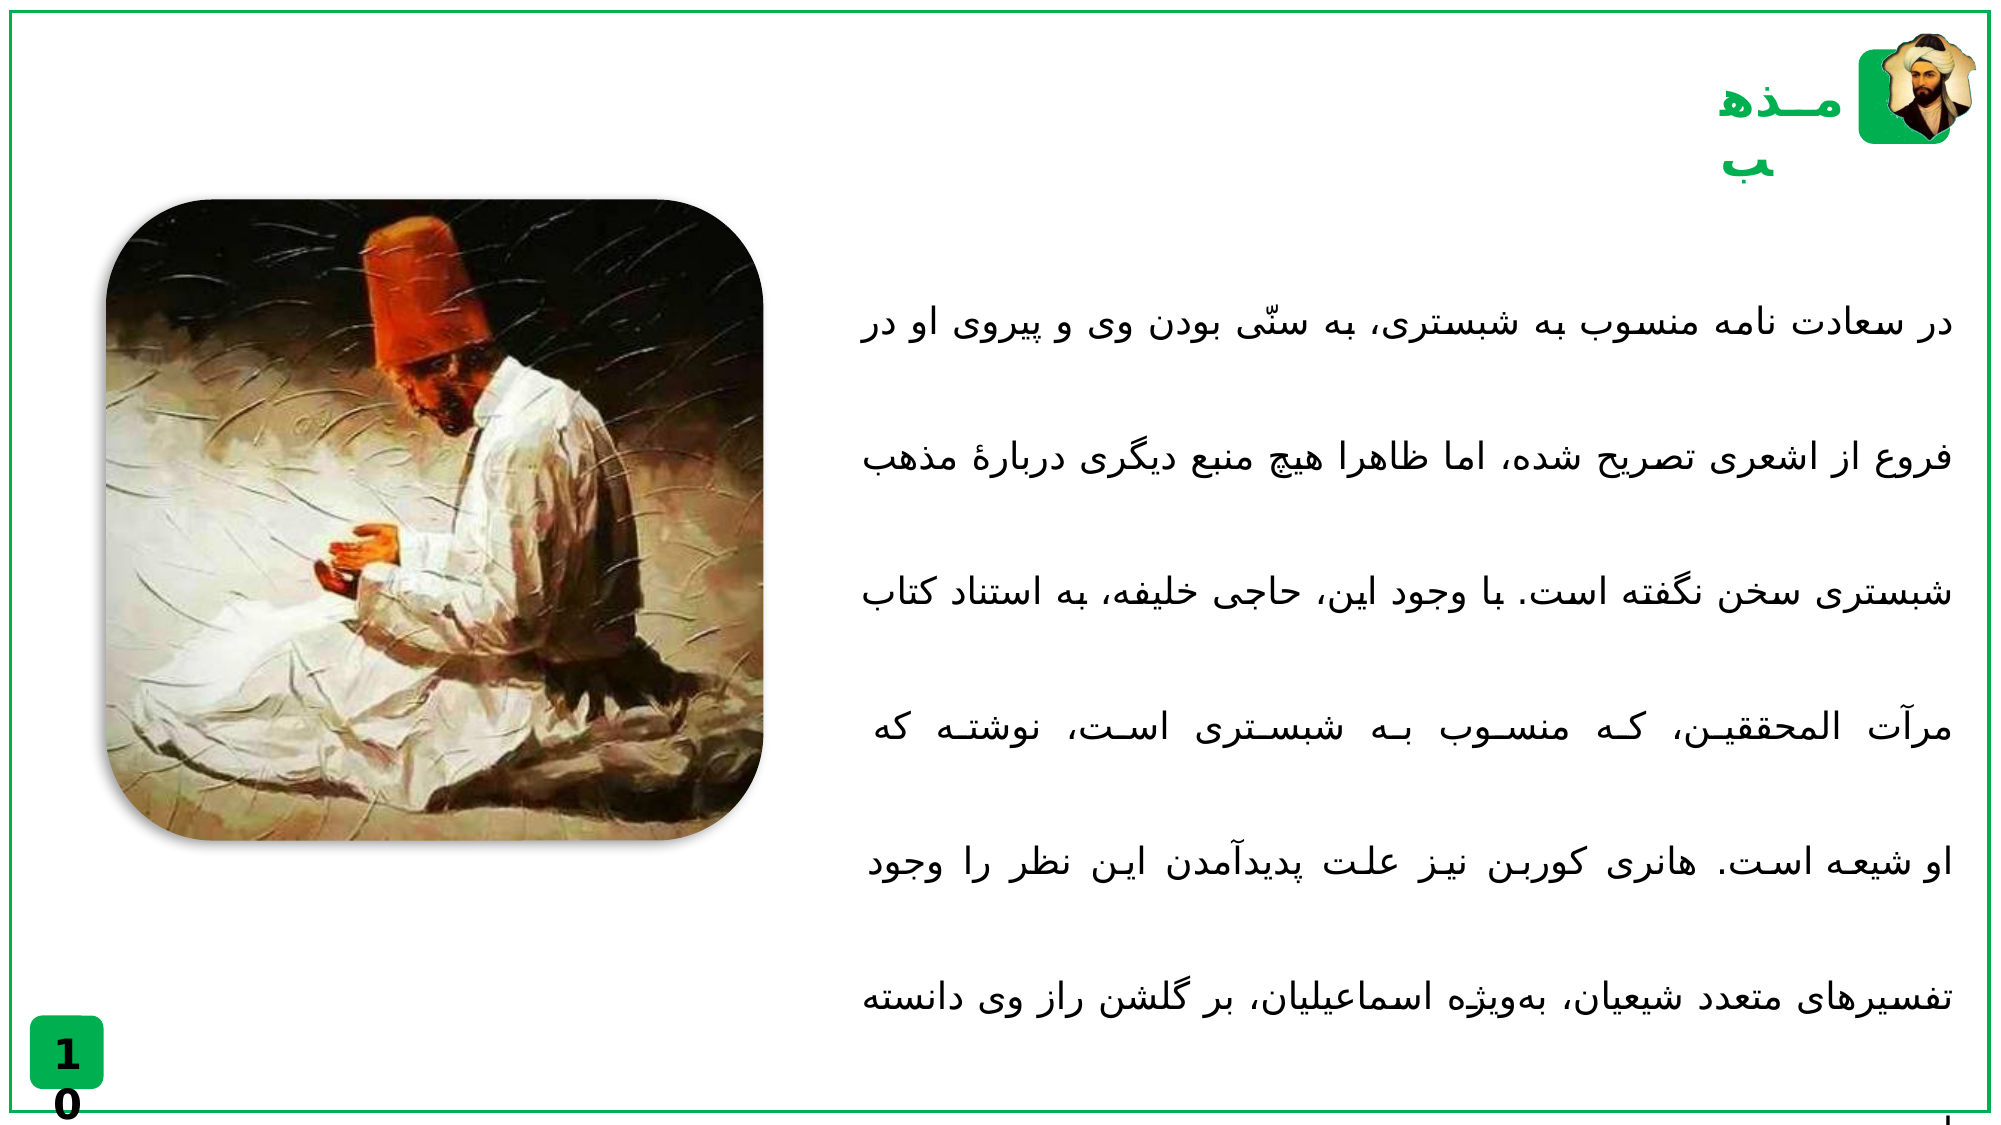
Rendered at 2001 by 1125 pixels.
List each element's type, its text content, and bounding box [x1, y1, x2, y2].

text_box مذهب [1706, 59, 1859, 194]
text_box 10 [30, 1020, 106, 1125]
picture [105, 199, 764, 841]
text_box در سعادت نامه منسوب به شبستری، به سنّی بودن وی و پیروی او در فروع از اشعری تصریح شده، اما ظاهرا هیچ منبع دیگری دربارۀ مذهب شبستری سخن نگفته است. با وجود این، حاجی خلیفه، به استناد کتاب مرآت‌ المحققین، که منسوب به شبستری است، نوشته که او شیعه است. هانری کوربن نیز علت پدیدآمدن این نظر را وجود تفسیرهای متعدد شیعیان، به‌ویژه اسماعیلیان، بر گلشن‌ راز وی دانسته است. [845, 199, 1969, 1125]
picture [1876, 23, 1989, 158]
